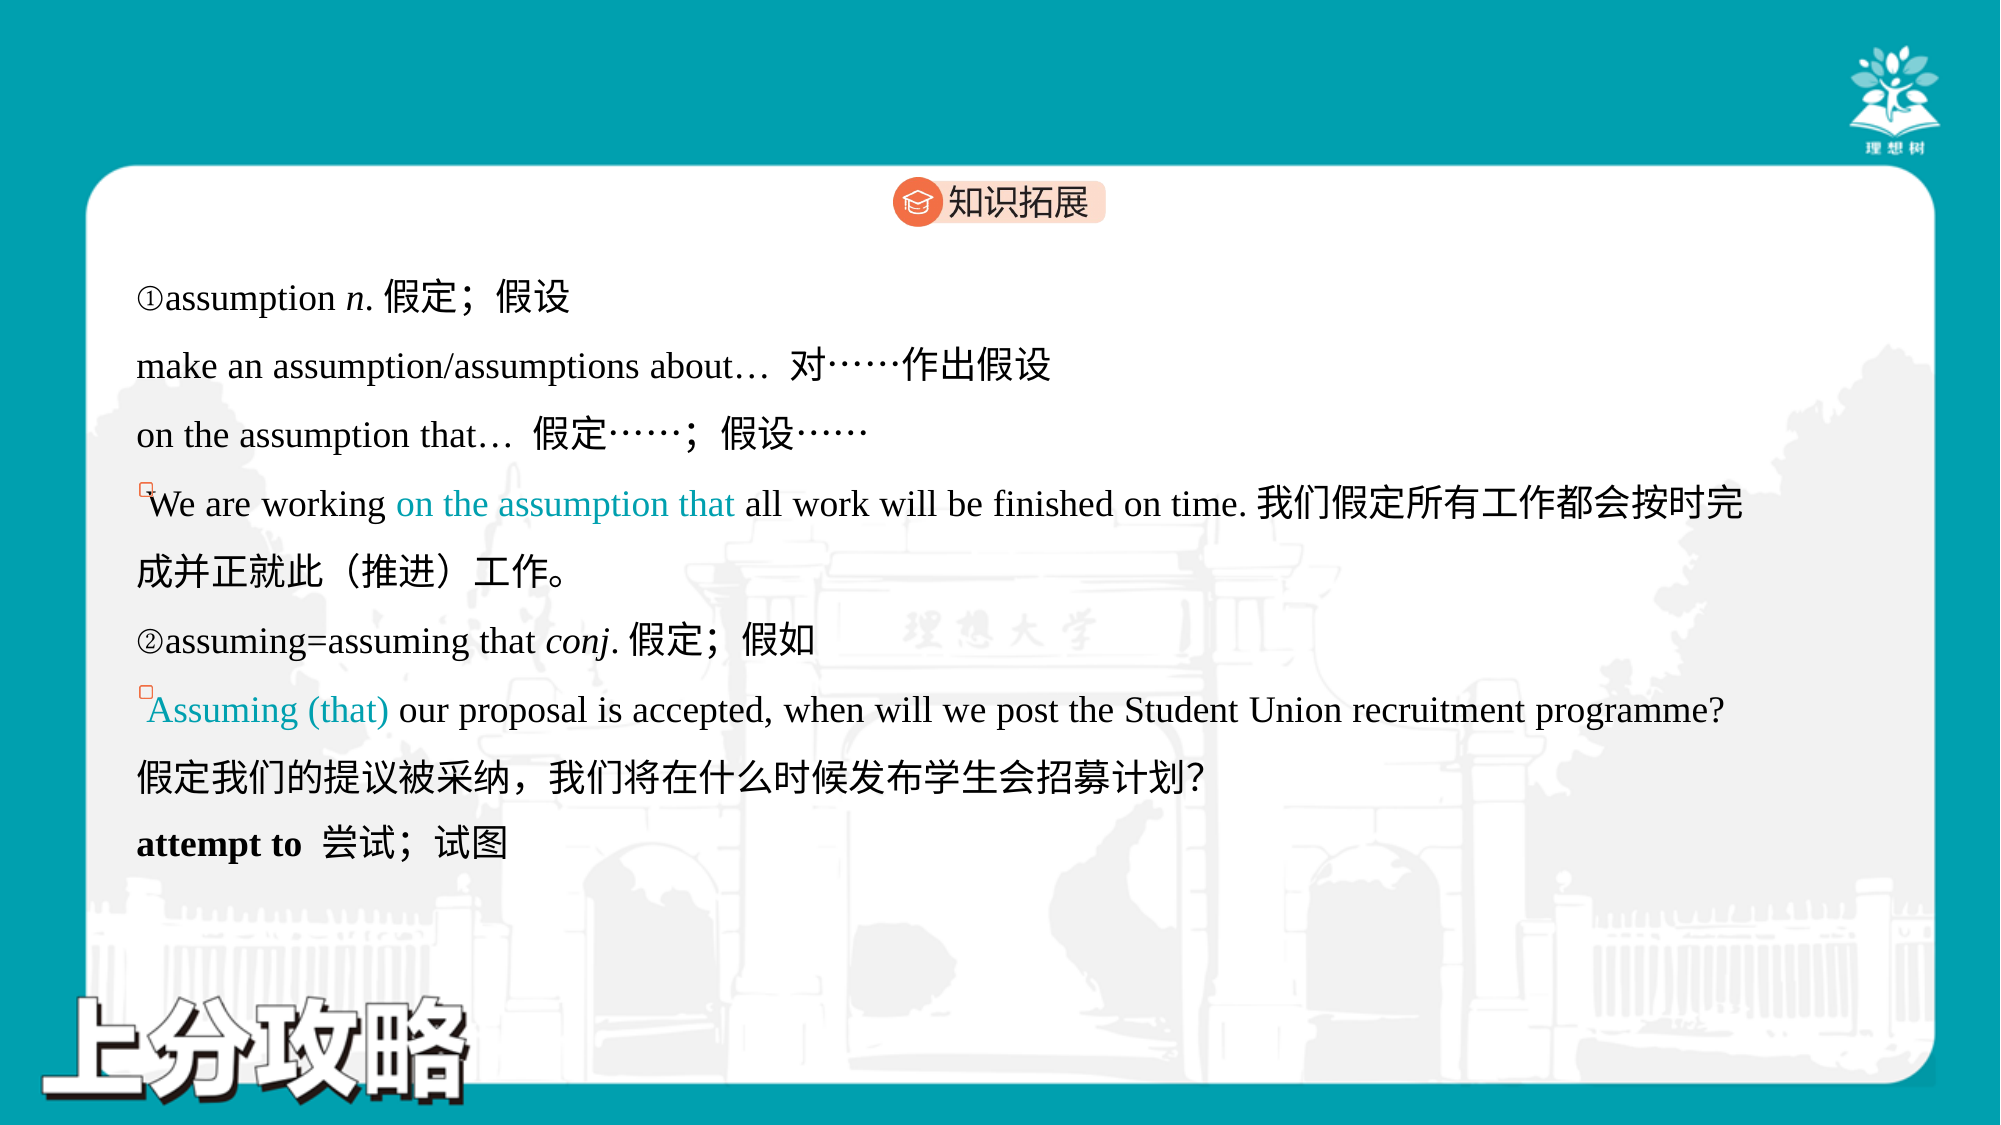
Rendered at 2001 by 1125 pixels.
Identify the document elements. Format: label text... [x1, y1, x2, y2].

text_box ①assumption n.假定；假设 make an assumption/assumptions about… 对……作出假设 on the assumption that… 假定……；假设…… We are working on the assumption that all work will be finished on time.我们假定所有工作都会按时完 成并正就此（推进）工作。 ②assuming=assuming that conj.假定；假如 Assuming (that) our proposal is accepted, when will we post the Student Union recruitment programme? 假定我们的提议被采纳，我们将在什么时候发布学生会招募计划？ attempt to 尝试；试图#52 [136, 249, 1865, 856]
picture [0, 0, 2000, 1125]
